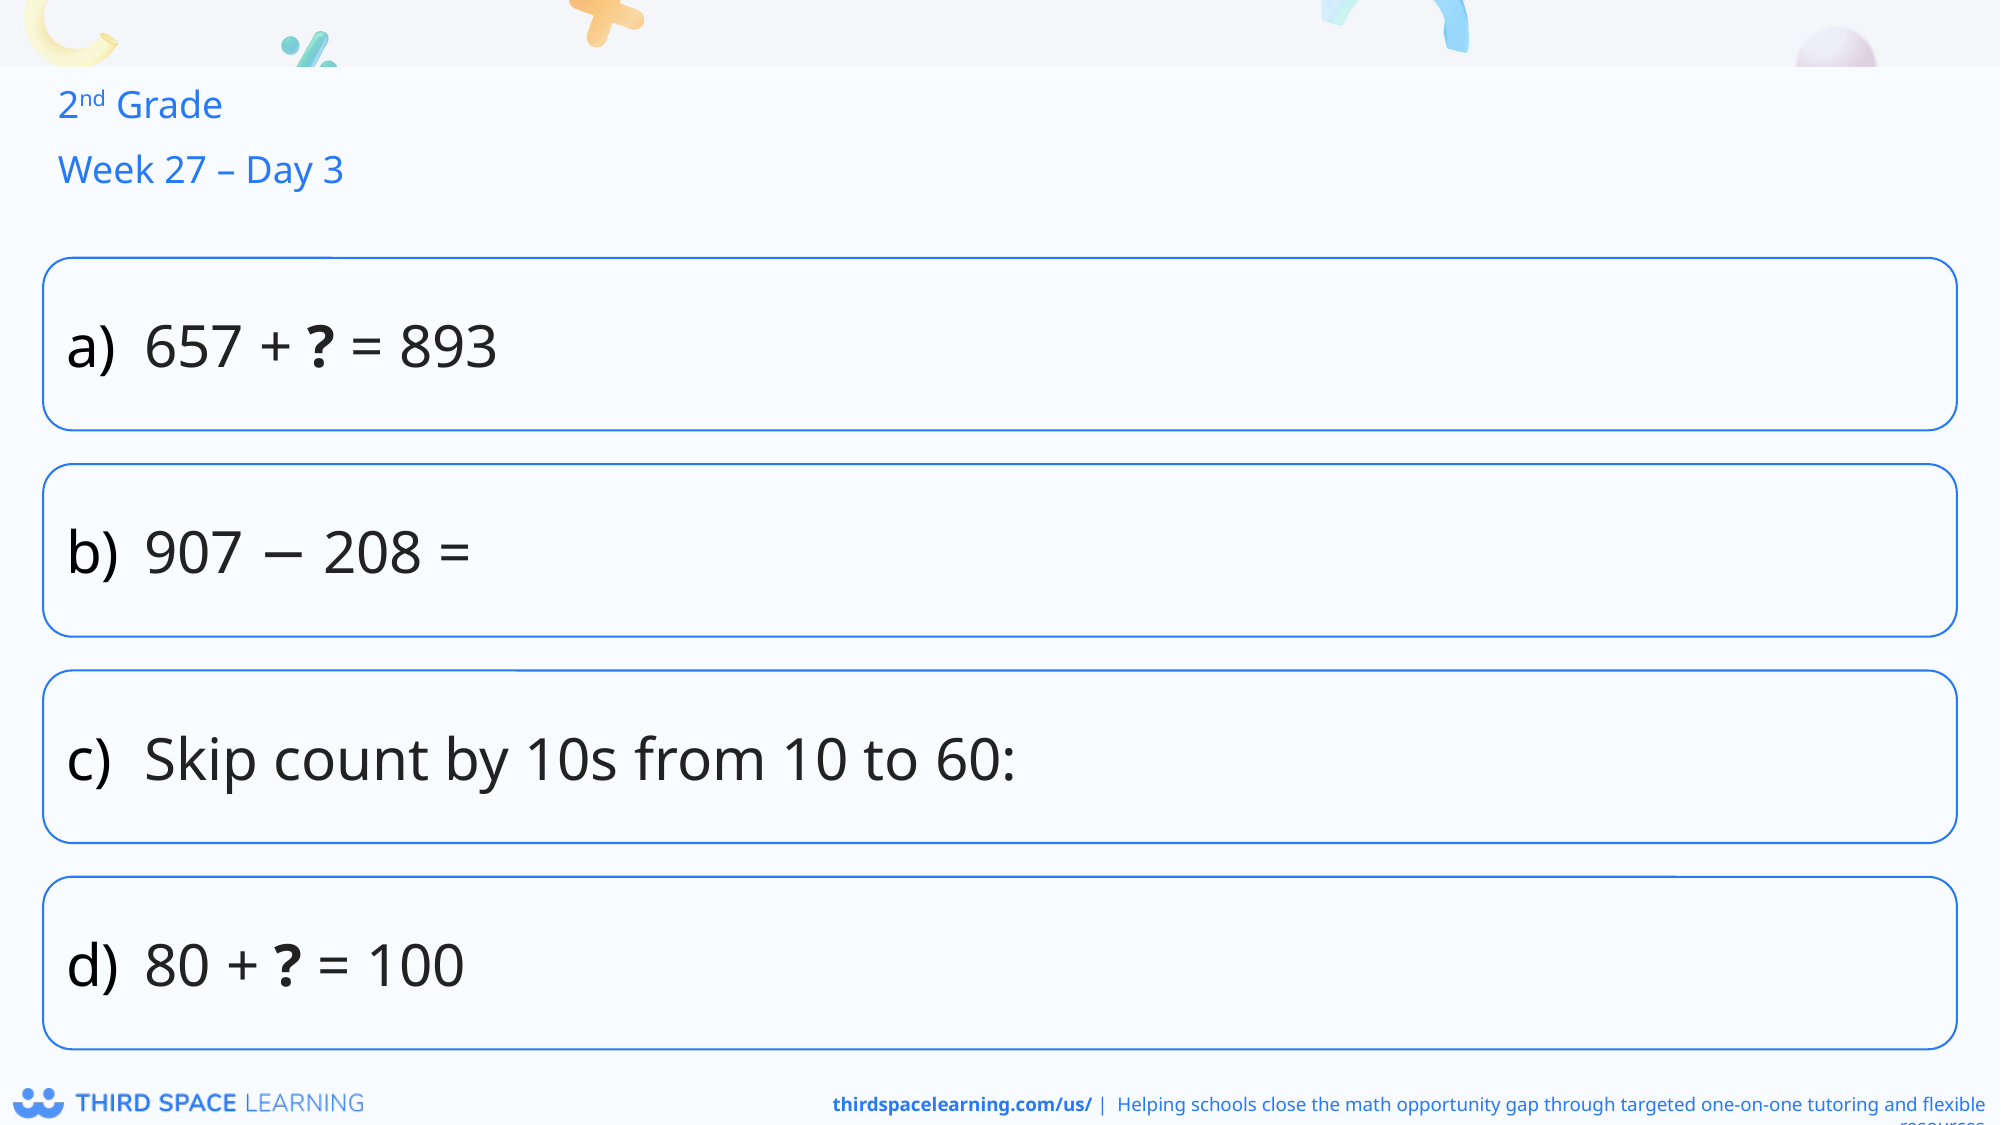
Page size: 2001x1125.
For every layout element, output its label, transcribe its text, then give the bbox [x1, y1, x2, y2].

list 80 + ? = 100 [129, 891, 1939, 1035]
picture [13, 1088, 365, 1119]
list 907 − 208 = [129, 478, 1939, 623]
list 657 + ? = 893 [129, 272, 1939, 416]
list Skip count by 10s from 10 to 60: [129, 684, 1939, 829]
picture [0, 0, 2000, 67]
text_box 2nd Grade Week 27 – Day 3 [43, 73, 509, 212]
